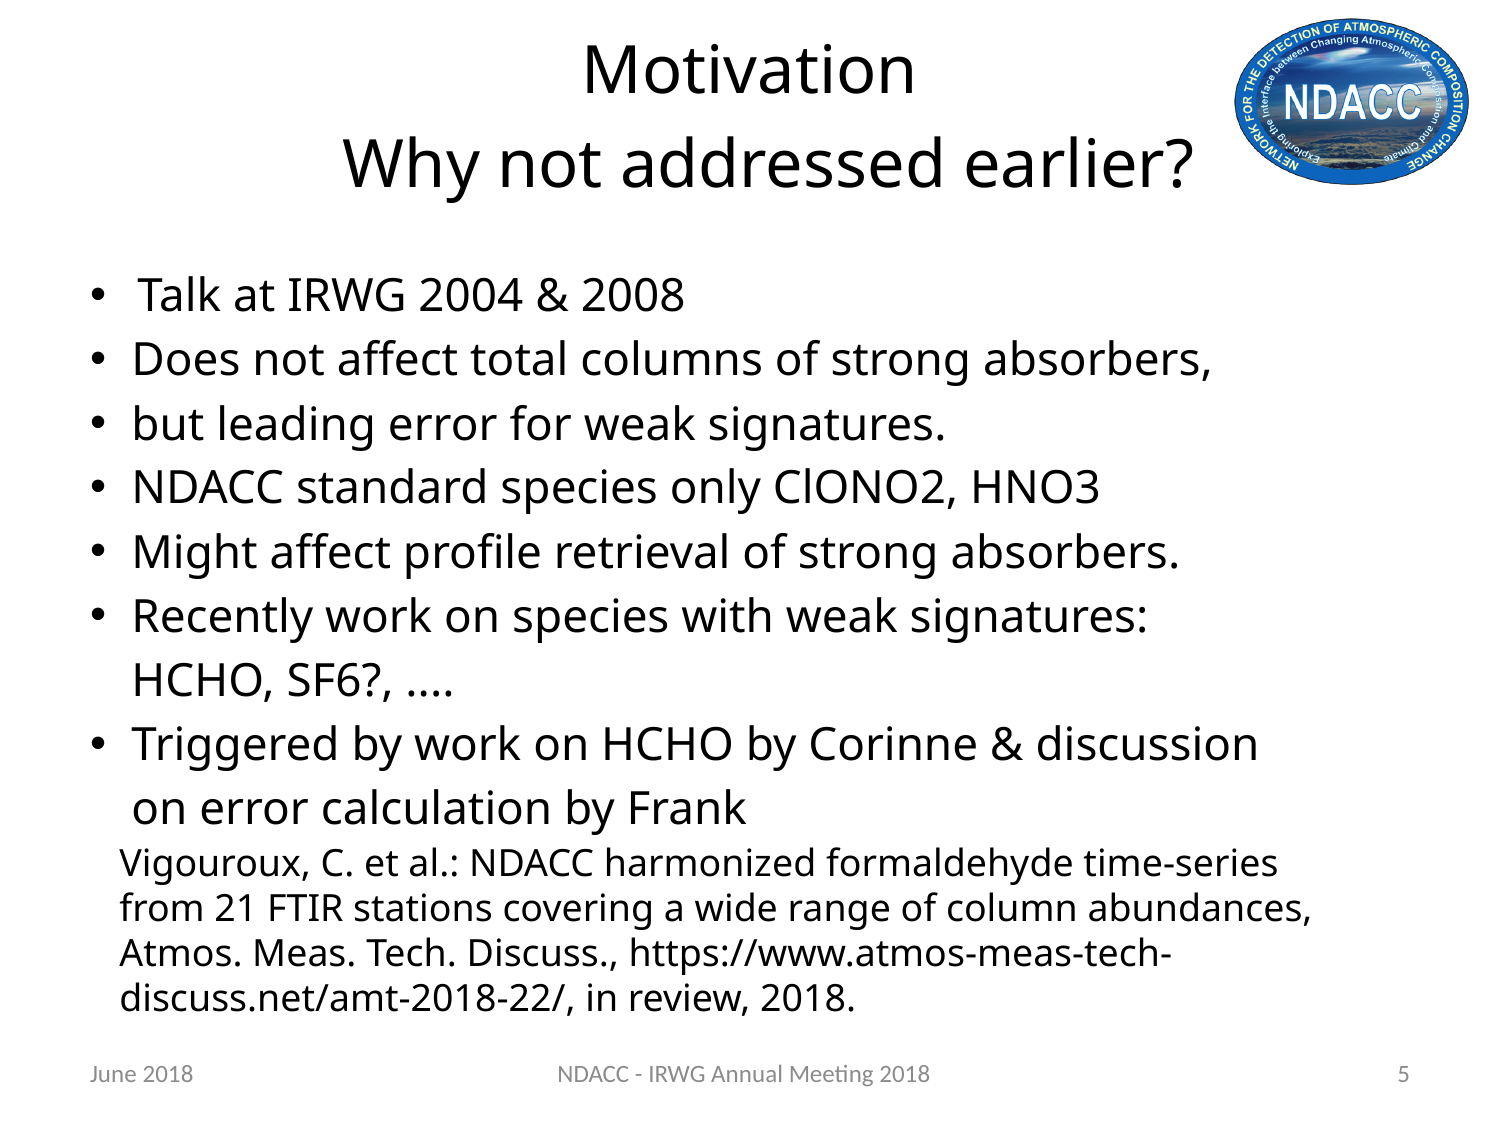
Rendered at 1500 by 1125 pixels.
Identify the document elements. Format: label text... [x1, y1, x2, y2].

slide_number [75, 1042, 425, 1103]
picture [1234, 18, 1469, 185]
text_box Motivation [74, 19, 1425, 135]
slide_number 5 [1074, 1042, 1425, 1103]
footer NDACC - IRWG Annual Meeting 2018 [512, 1042, 988, 1103]
text_box Talk at IRWG 2004 & 2008 Does not affect total columns of strong absorbers, but leading error for weak signatures. NDACC standard species only ClONO2, HNO3 Might affect profile retrieval of strong absorbers. Recently work on species with weak signatures: HCHO, SF6?, .... Triggered by work on HCHO by Corinne & discussion on error calculation by Frank Vigouroux, C. et al.: NDACC harmonized formaldehyde time-series from 21 FTIR stations covering a wide range of column abundances, Atmos. Meas. Tech. Discuss., https://www.atmos-meas-tech-discuss.net/amt-2018-22/, in review, 2018. [75, 231, 1386, 1035]
text_box Why not addressed earlier? [94, 113, 1445, 230]
